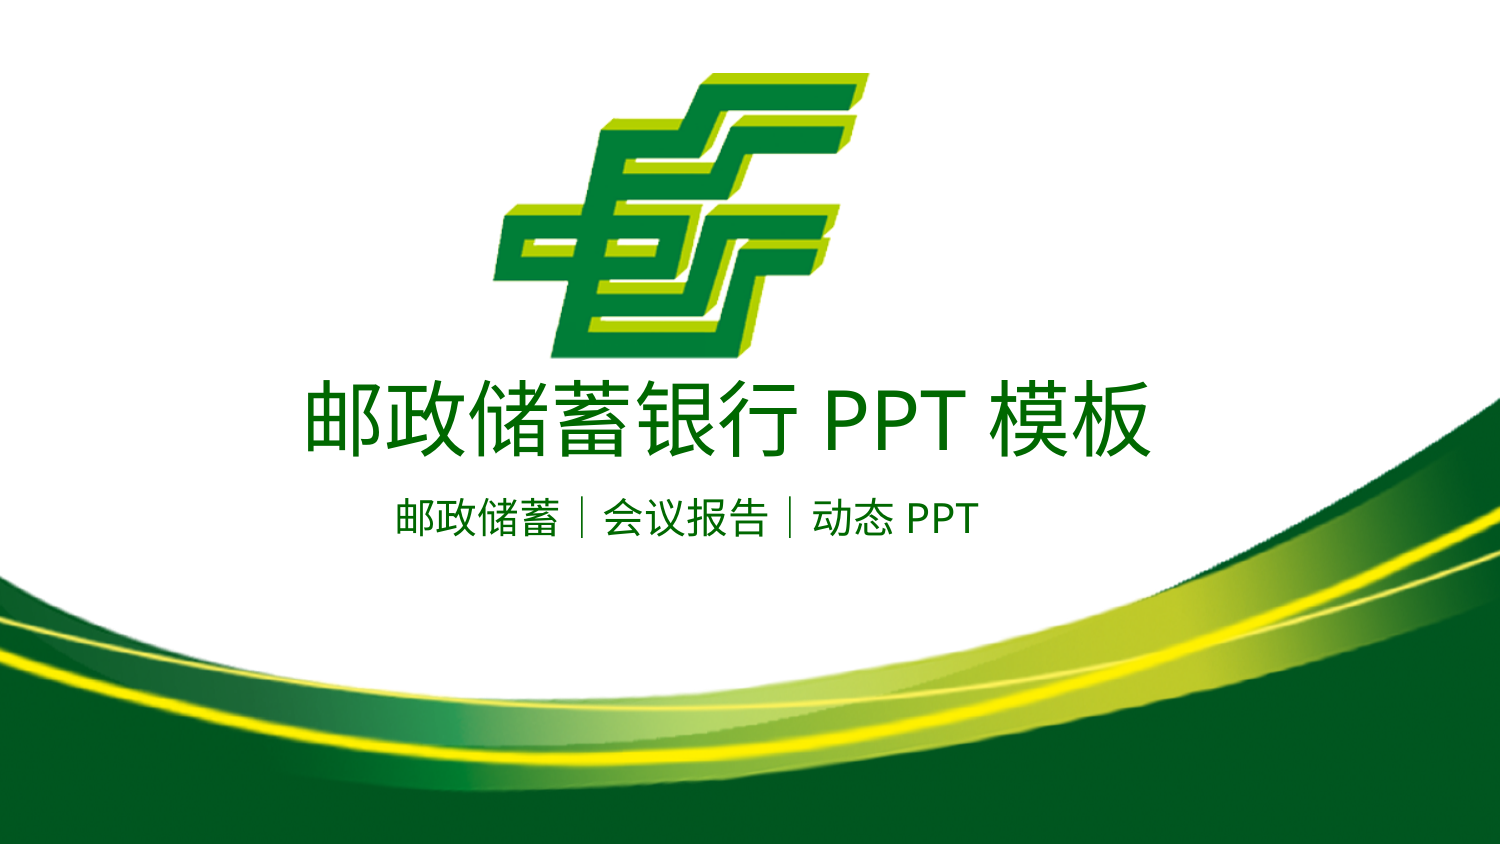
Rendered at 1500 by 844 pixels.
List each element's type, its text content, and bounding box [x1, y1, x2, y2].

text_box 邮政储蓄银行PPT模板 [286, 359, 1169, 395]
picture [0, 397, 1500, 844]
picture [492, 73, 871, 359]
